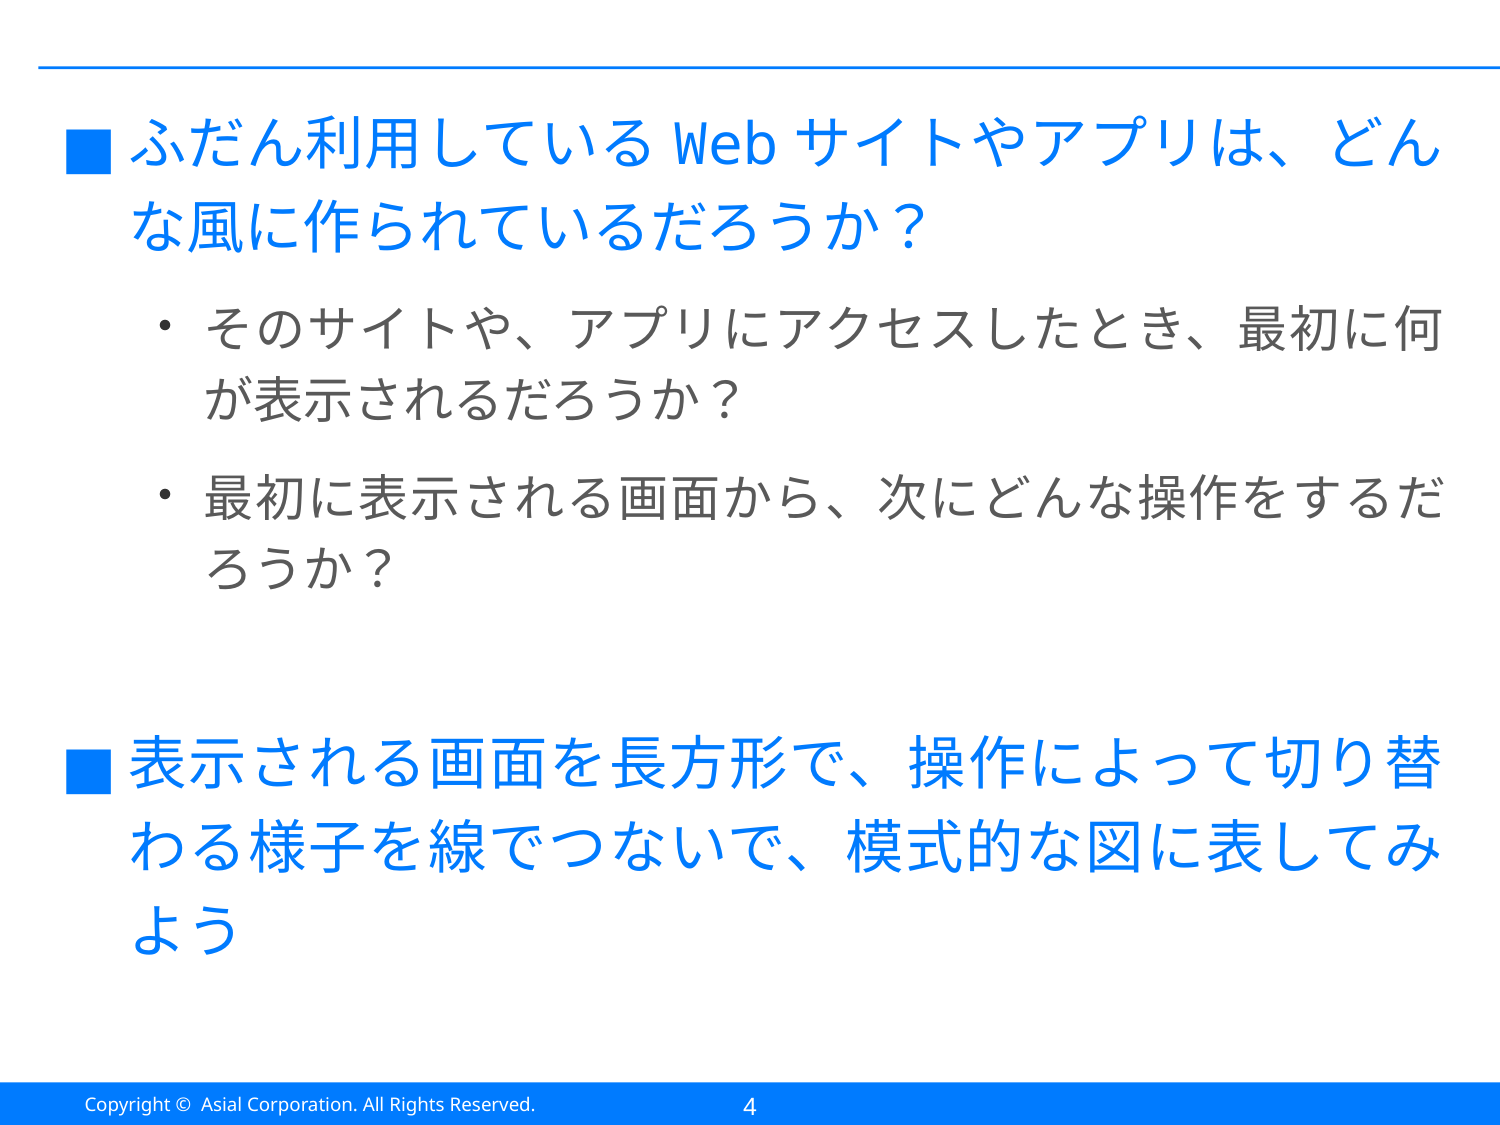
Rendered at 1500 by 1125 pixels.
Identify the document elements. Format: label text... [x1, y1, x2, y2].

list ふだん利用しているWebサイトやアプリは、どんな風に作られているだろうか？ そのサイトや、アプリにアクセスしたとき、最初に何が表示されるだろうか？ 最初に表示される画面から、次にどんな操作をするだろうか？ 表示される画面を長方形で、操作によって切り替わる様子を線でつないで、模式的な図に表してみよう [38, 84, 1459, 988]
slide_number 4 [581, 1075, 919, 1125]
